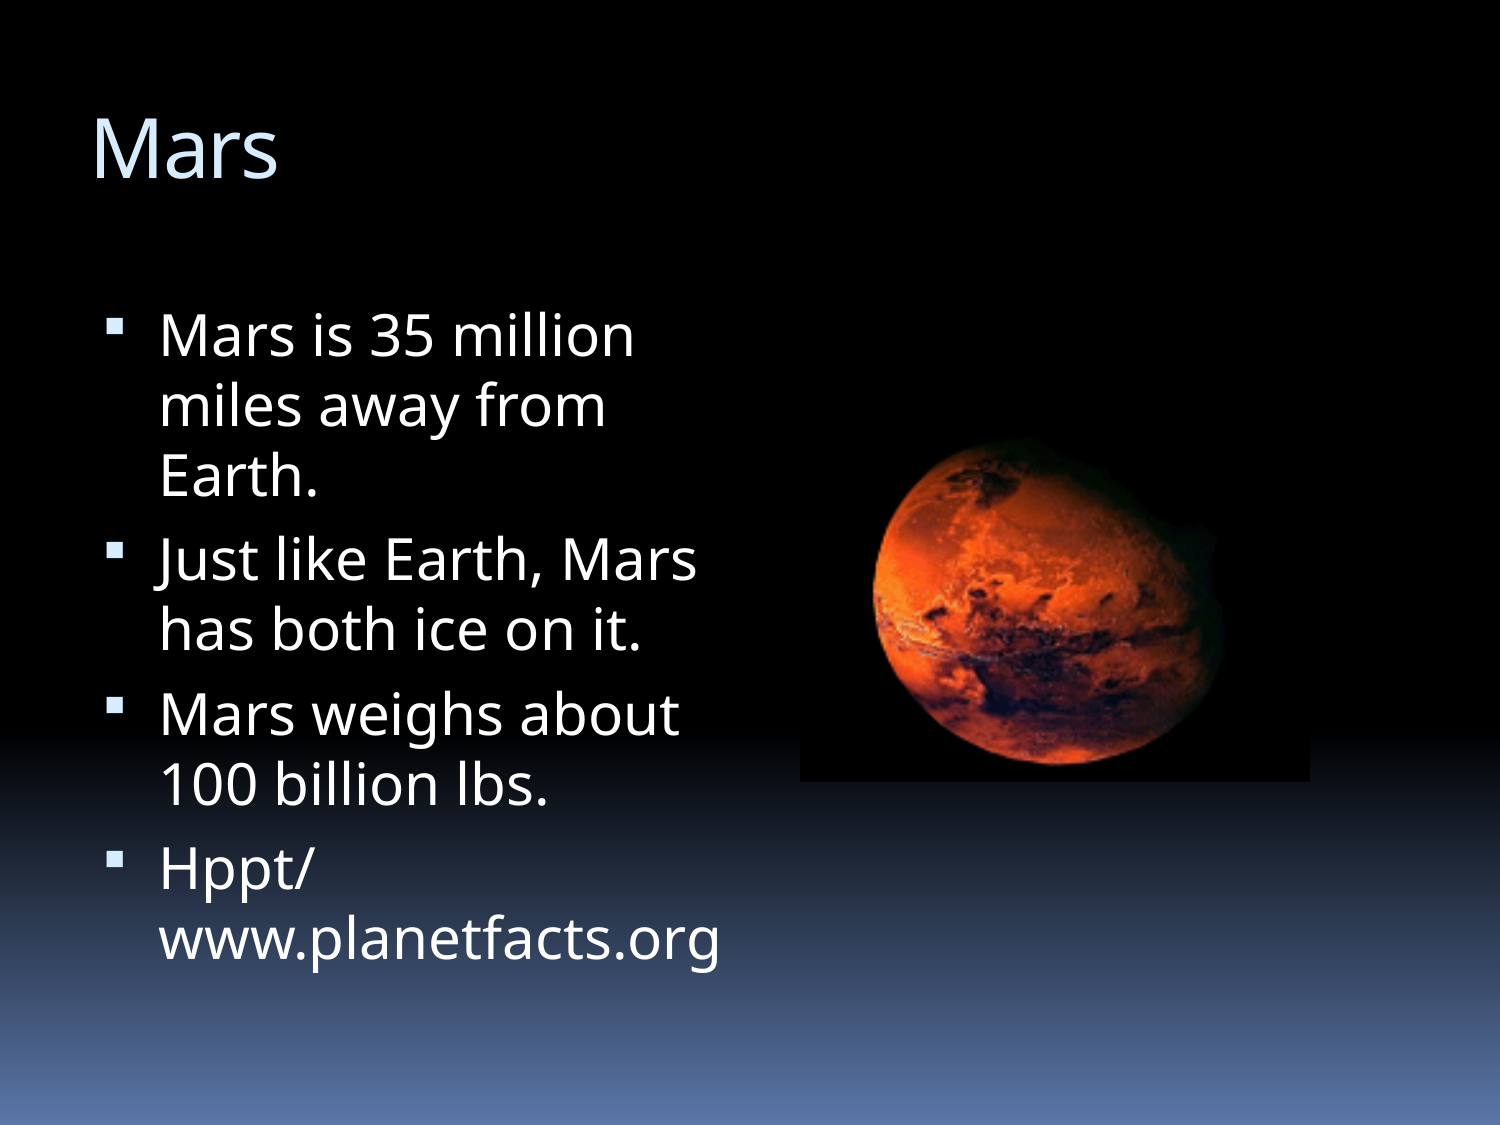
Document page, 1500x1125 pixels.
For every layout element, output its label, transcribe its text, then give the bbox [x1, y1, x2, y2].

picture [799, 399, 1310, 783]
list Mars is 35 million miles away from Earth. Just like Earth, Mars has both ice on it. Mars weighs about 100 billion lbs. Hppt/www.planetfacts.org [76, 290, 739, 1033]
title Mars [75, 87, 1438, 238]
